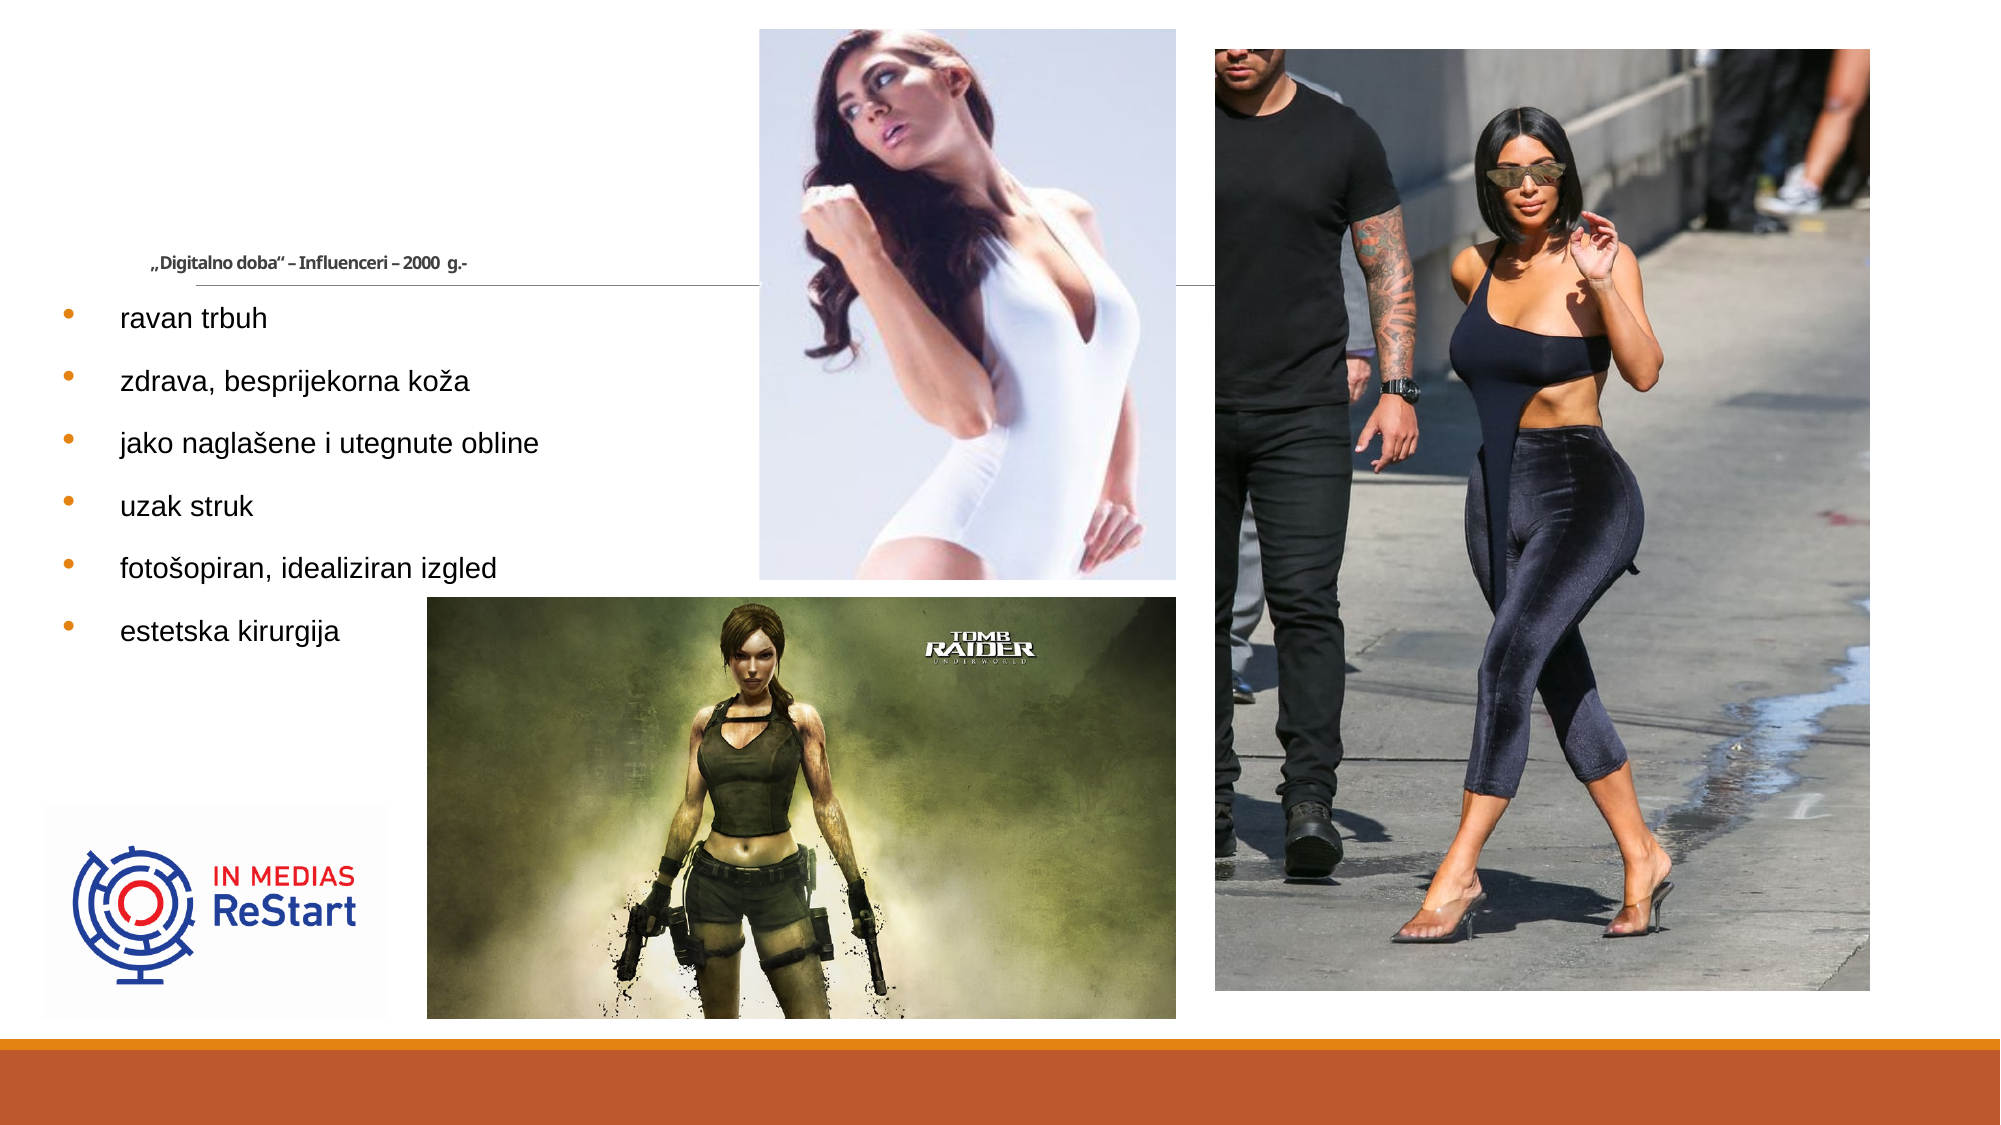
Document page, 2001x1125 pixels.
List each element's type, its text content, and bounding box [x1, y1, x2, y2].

picture [1215, 49, 1871, 992]
list ravan trbuh zdrava, besprijekorna koža jako naglašene i utegnute obline uzak struk fotošopiran, idealiziran izgled estetska kirurgija [63, 289, 594, 950]
picture [43, 806, 389, 1019]
picture [427, 596, 1177, 1019]
title „Digitalno doba“ – Influenceri – 2000 g.- [135, 247, 756, 333]
picture [758, 29, 1177, 581]
